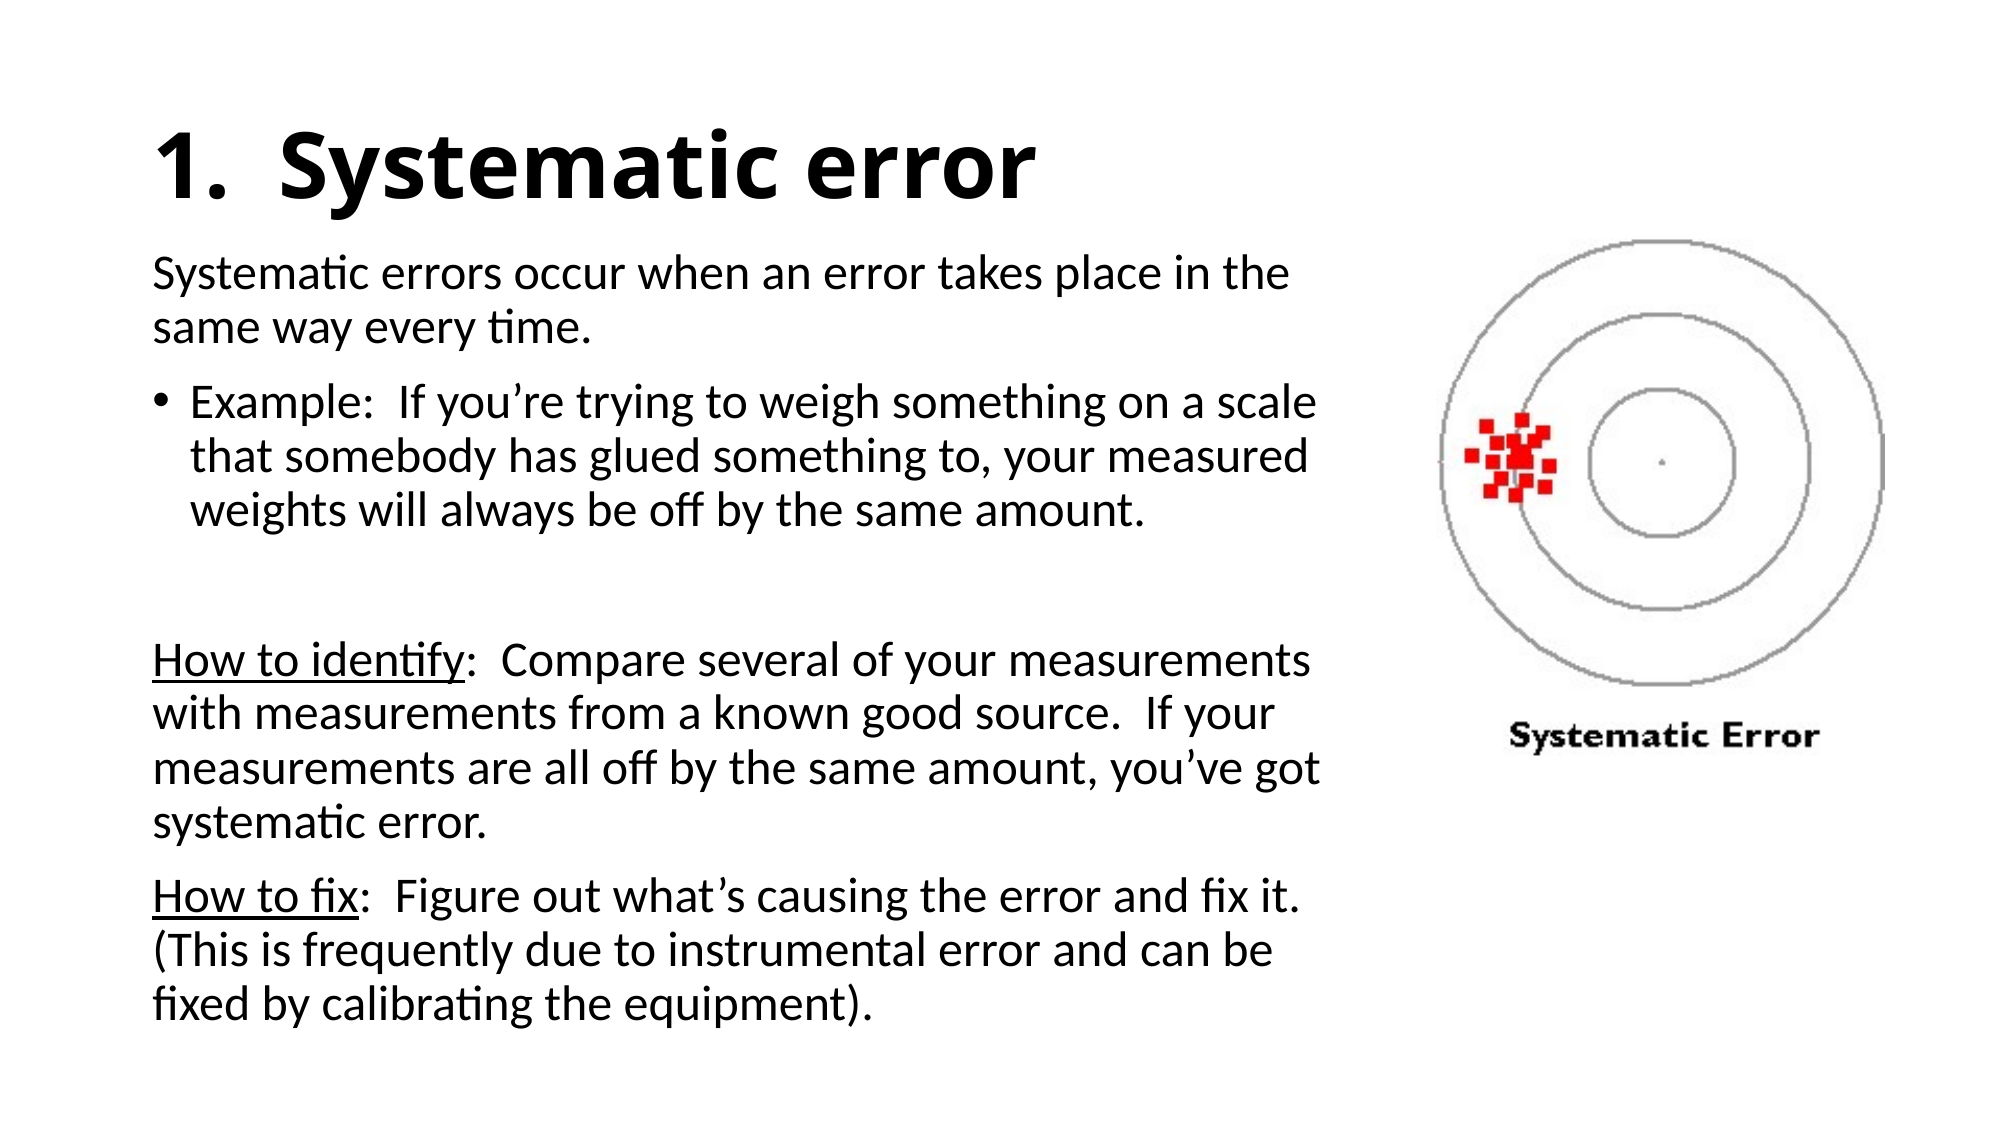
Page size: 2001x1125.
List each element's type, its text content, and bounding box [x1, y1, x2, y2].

picture [1436, 238, 1885, 760]
title 1. Systematic error [137, 59, 1863, 278]
list Systematic errors occur when an error takes place in the same way every time. Example: If you’re trying to weigh something on a scale that somebody has glued something to, your measured weights will always be off by the same amount. How to identify: Compare several of your measurements with measurements from a known good source. If your measurements are all off by the same amount, you’ve got systematic error. How to fix: Figure out what’s causing the error and fix it. (This is frequently due to instrumental error and can be fixed by calibrating the equipment). [137, 239, 1348, 1095]
